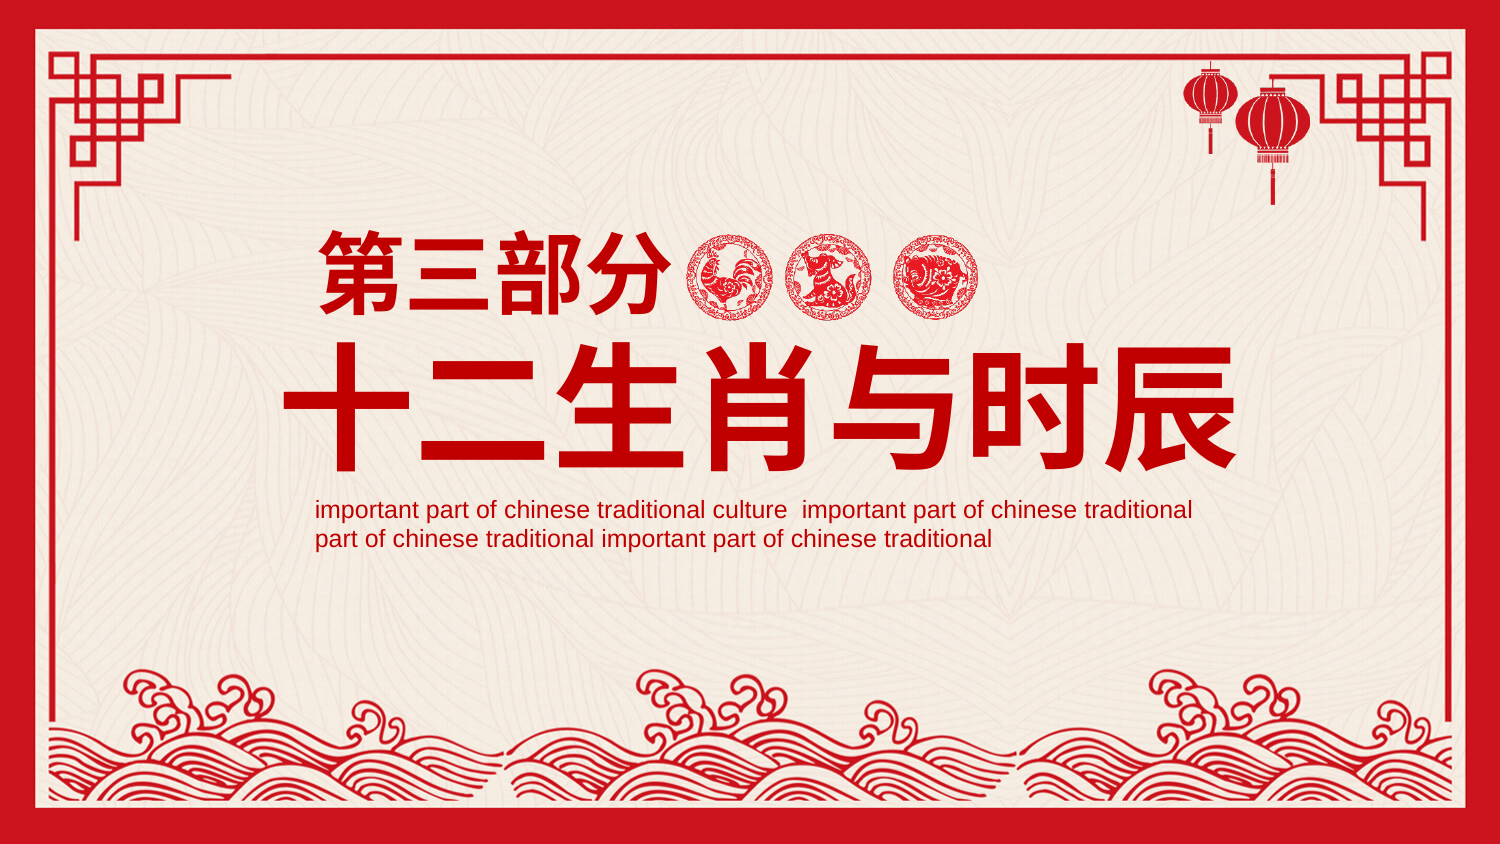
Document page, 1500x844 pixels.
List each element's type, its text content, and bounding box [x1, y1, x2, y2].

picture [0, 0, 1500, 844]
text_box 十二生肖与时辰 [262, 315, 1288, 495]
title 第三部分 [300, 221, 700, 315]
text_box important part of chinese traditional culture important part of chinese traditional part of chinese traditional important part of chinese traditional [299, 485, 1288, 561]
